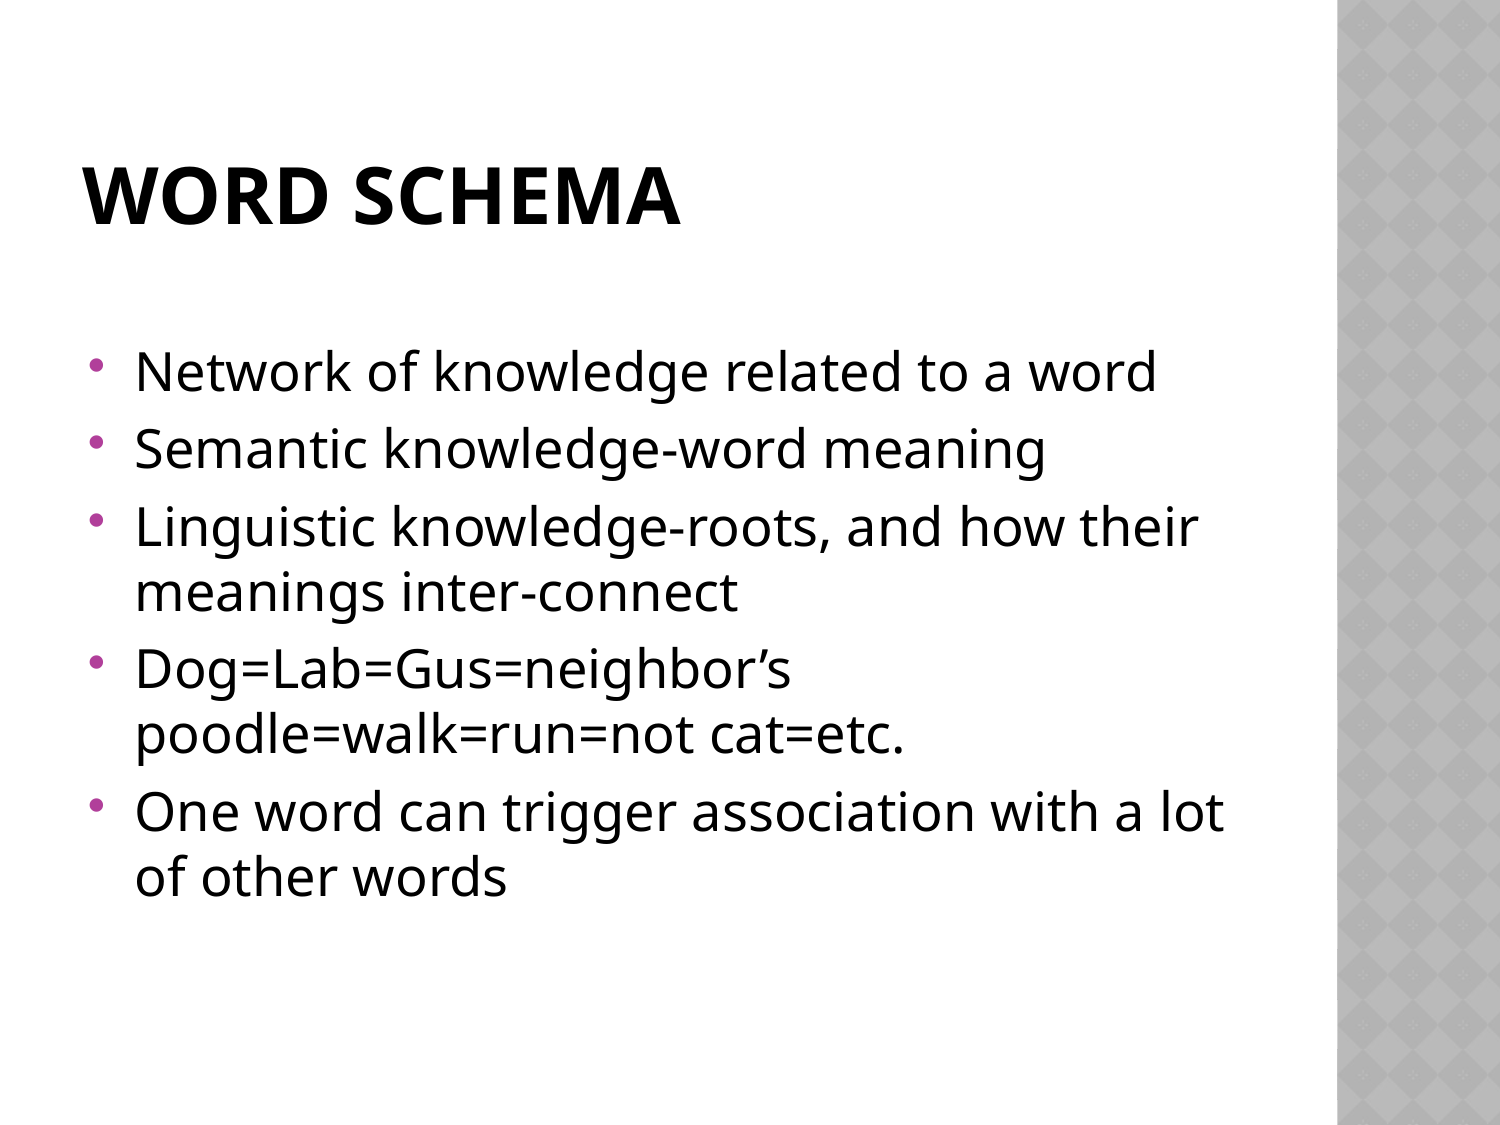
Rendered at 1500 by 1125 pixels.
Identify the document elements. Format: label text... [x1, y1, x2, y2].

title Word schema [75, 52, 1263, 240]
list Network of knowledge related to a word Semantic knowledge-word meaning Linguistic knowledge-roots, and how their meanings inter-connect Dog=Lab=Gus=neighbor’s poodle=walk=run=not cat=etc. One word can trigger association with a lot of other words [75, 329, 1263, 1125]
